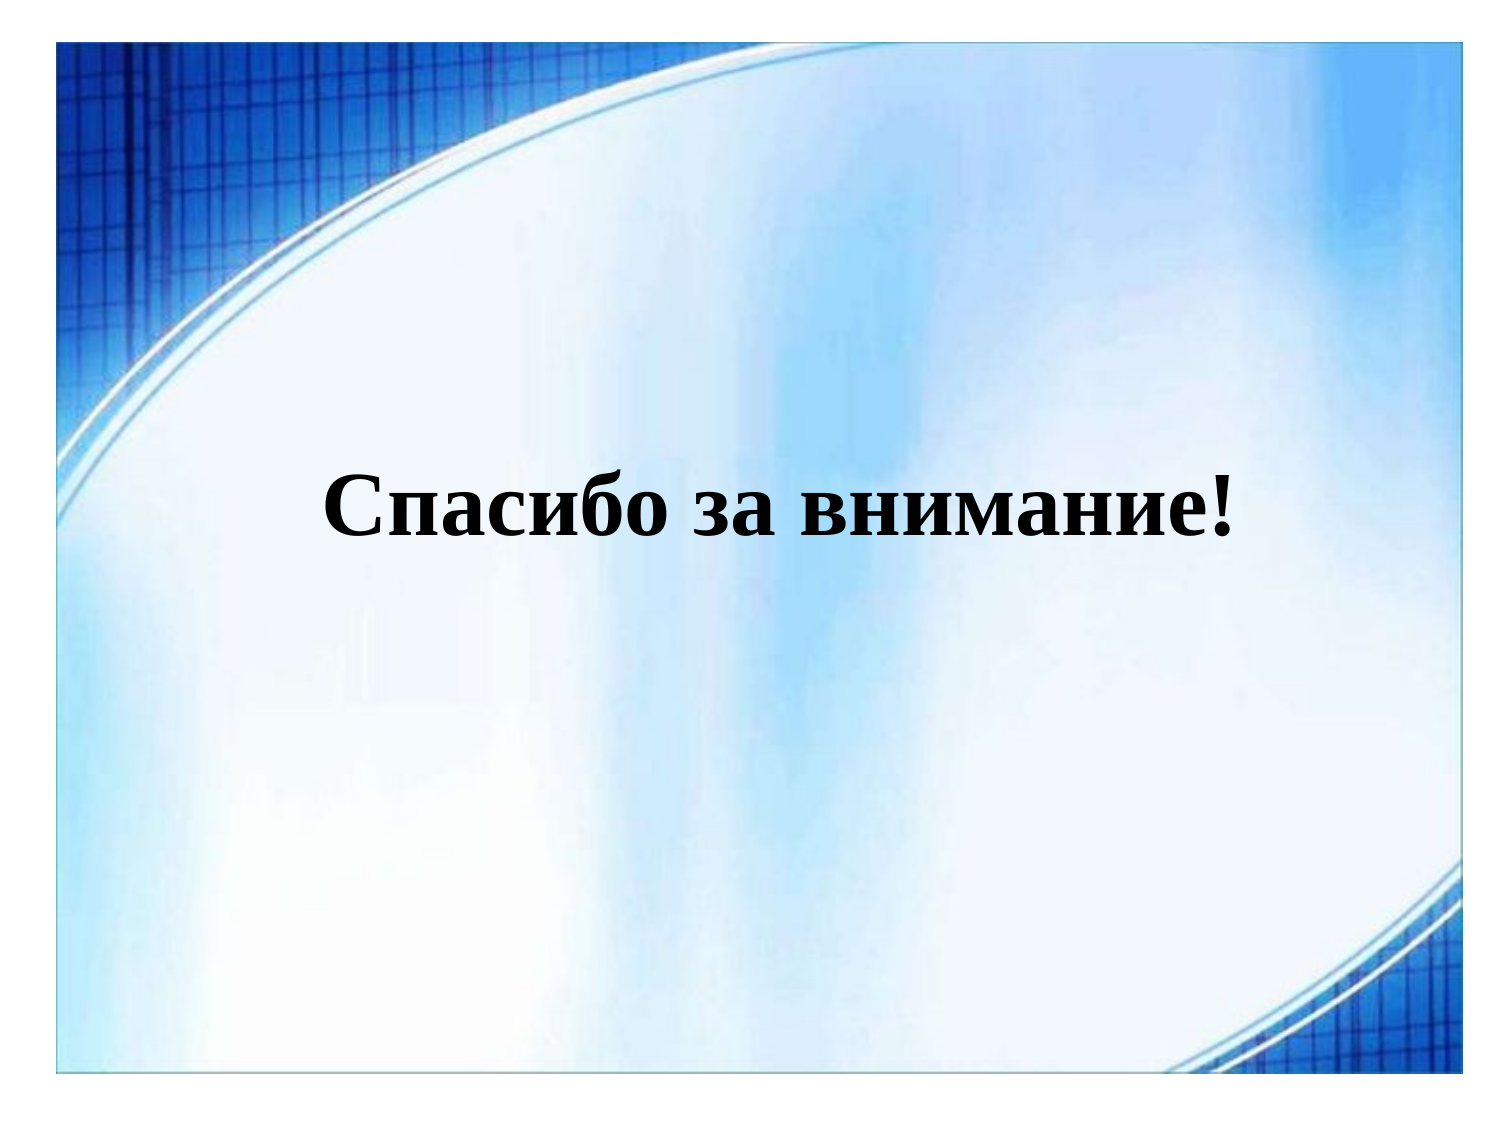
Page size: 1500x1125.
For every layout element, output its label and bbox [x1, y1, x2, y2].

picture [56, 42, 1463, 1074]
